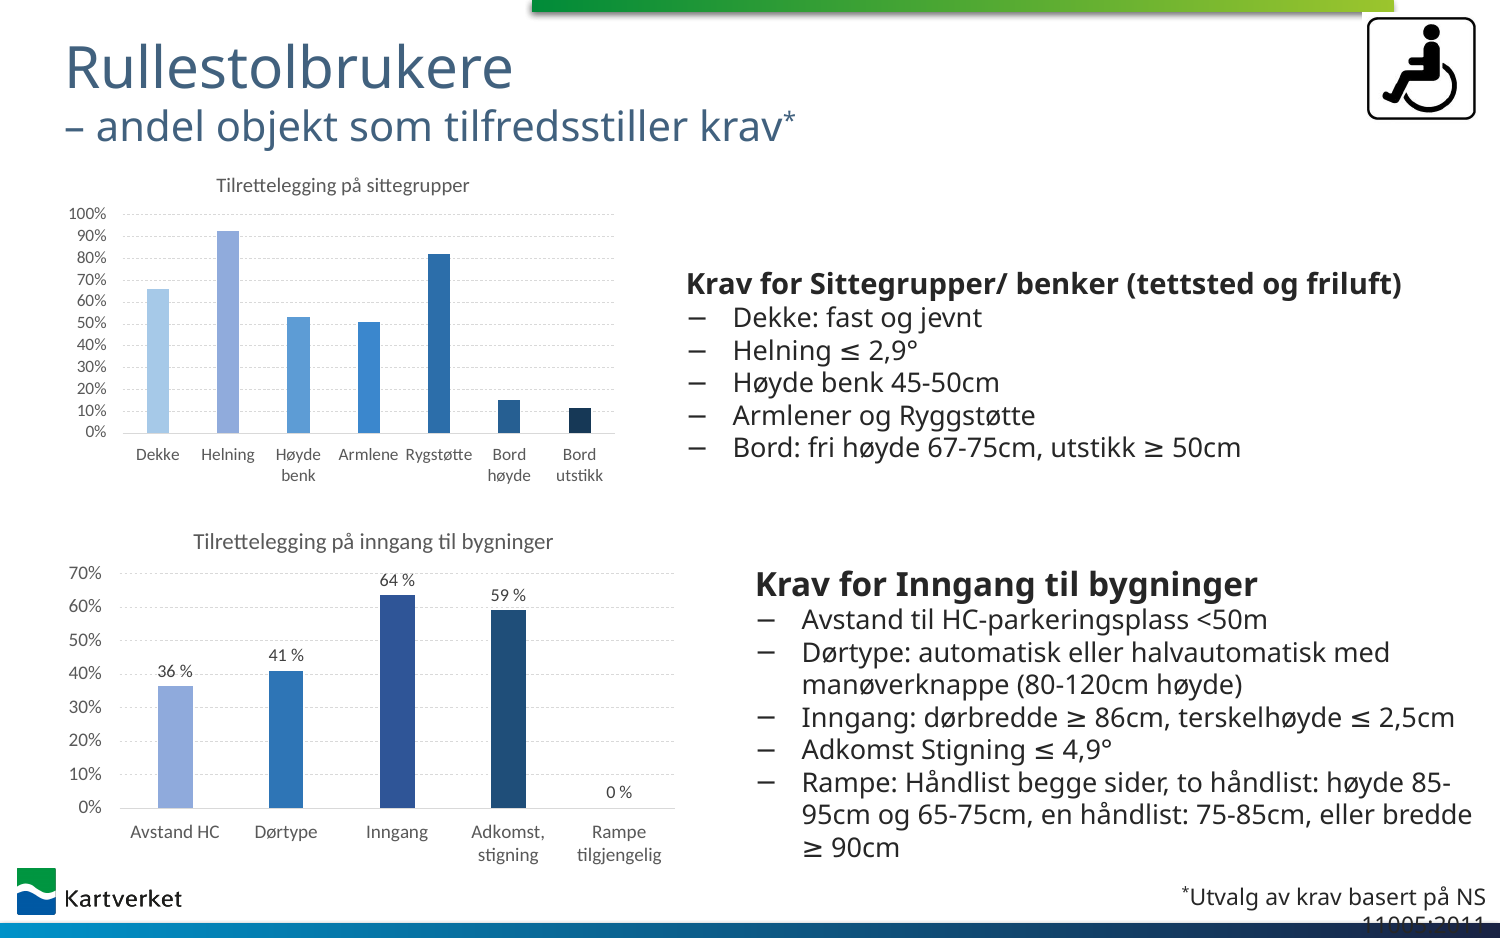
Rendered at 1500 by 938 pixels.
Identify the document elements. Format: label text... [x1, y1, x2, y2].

text_box *Utvalg av krav basert på NS 11005:2011 [1068, 873, 1500, 938]
picture [62, 520, 686, 874]
picture [62, 166, 625, 492]
picture [1362, 12, 1481, 126]
text_box Krav for Sittegrupper/ benker (tettsted og friluft) Dekke: fast og jevnt Helning ≤ 2,9° Høyde benk 45-50cm Armlener og Ryggstøtte Bord: fri høyde 67-75cm, utstikk ≥ 50cm [670, 258, 1418, 471]
text_box Rullestolbrukere – andel objekt som tilfredsstiller krav* [49, 25, 1431, 158]
text_box Krav for Inngang til bygninger Avstand til HC-parkeringsplass <50m Dørtype: automatisk eller halvautomatisk med manøverknappe (80-120cm høyde) Inngang: dørbredde ≥ 86cm, terskelhøyde ≤ 2,5cm Adkomst Stigning ≤ 4,9° Rampe: Håndlist begge sider, to håndlist: høyde 85-95cm og 65-75cm, en håndlist: 75-85cm, eller bredde ≥ 90cm [740, 555, 1491, 870]
